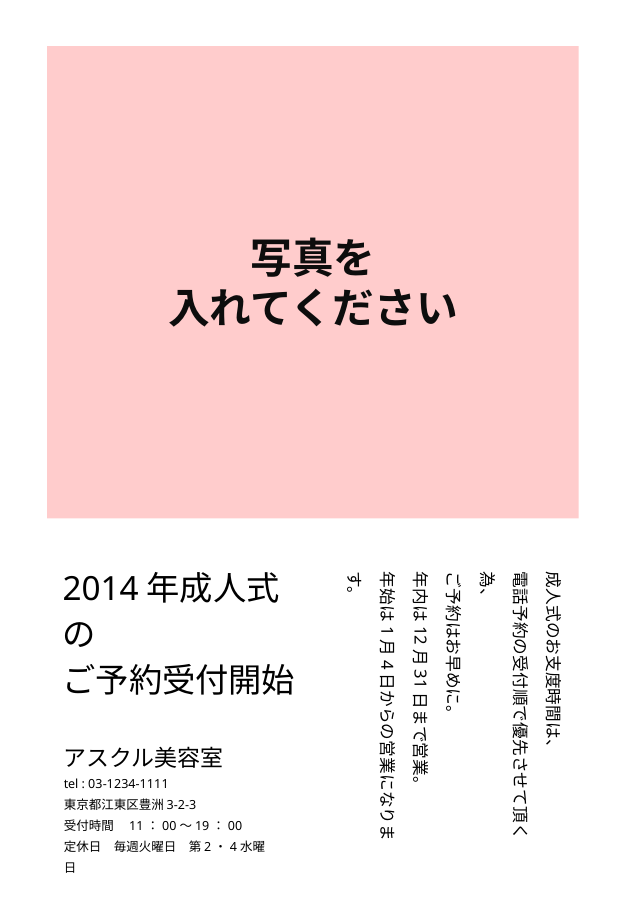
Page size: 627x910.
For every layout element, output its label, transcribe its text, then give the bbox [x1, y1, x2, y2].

text_box 成人式のお支度時間は、 電話予約の受付順で優先させて頂く為、 ご予約はお早めに。 年内は12月31日まで営業。 年始は1月4日からの営業になります。 [386, 557, 586, 863]
text_box 写真を 入れてください [46, 45, 580, 519]
text_box アスクル美容室 tel : 03-1234-1111 東京都江東区豊洲3-2-3 受付時間 11：00〜19：00 定休日 毎週火曜日 第2・4水曜日 [48, 734, 293, 883]
text_box 2014年成人式の ご予約受付開始 [47, 554, 325, 707]
